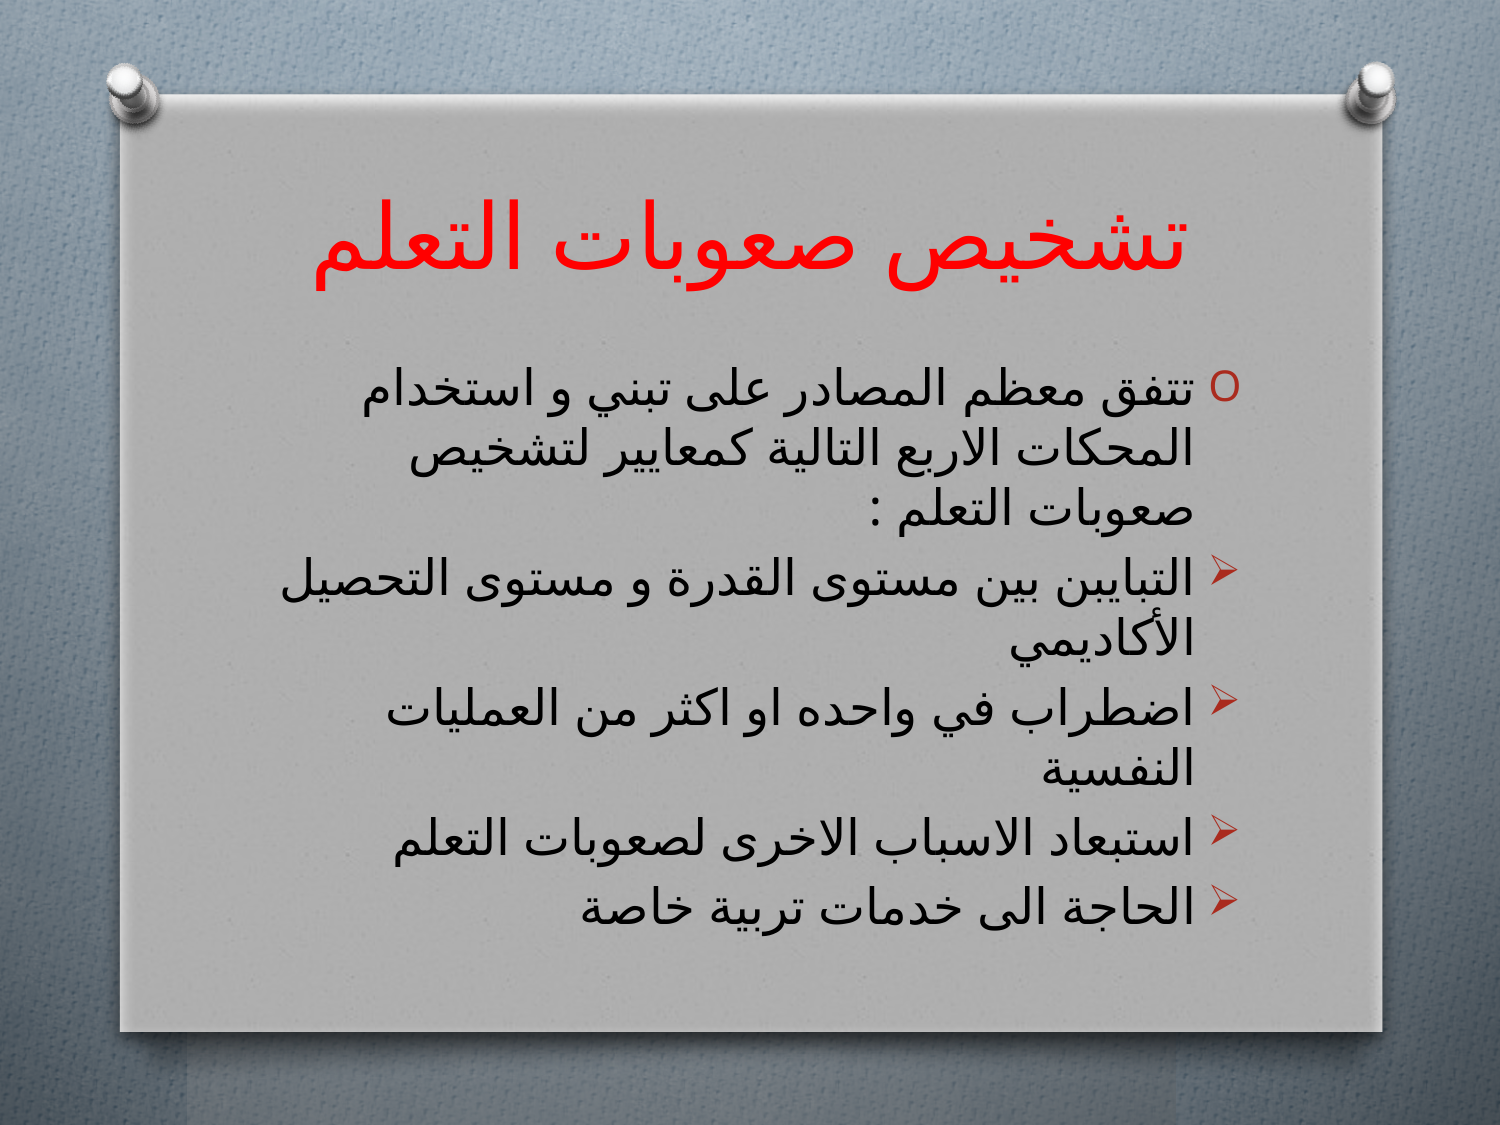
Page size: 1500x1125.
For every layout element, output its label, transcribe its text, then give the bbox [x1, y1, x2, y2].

title تشخيص صعوبات التعلم [179, 134, 1323, 332]
picture [75, 29, 198, 153]
picture [1317, 35, 1439, 156]
list تتفق معظم المصادر على تبني و استخدام المحكات الاربع التالية كمعايير لتشخيص صعوبات التعلم : التبايبن بين مستوى القدرة و مستوى التحصيل الأكاديمي اضطراب في واحده او اكثر من العمليات النفسية استبعاد الاسباب الاخرى لصعوبات التعلم الحاجة الى خدمات تربية خاصة [240, 347, 1257, 939]
